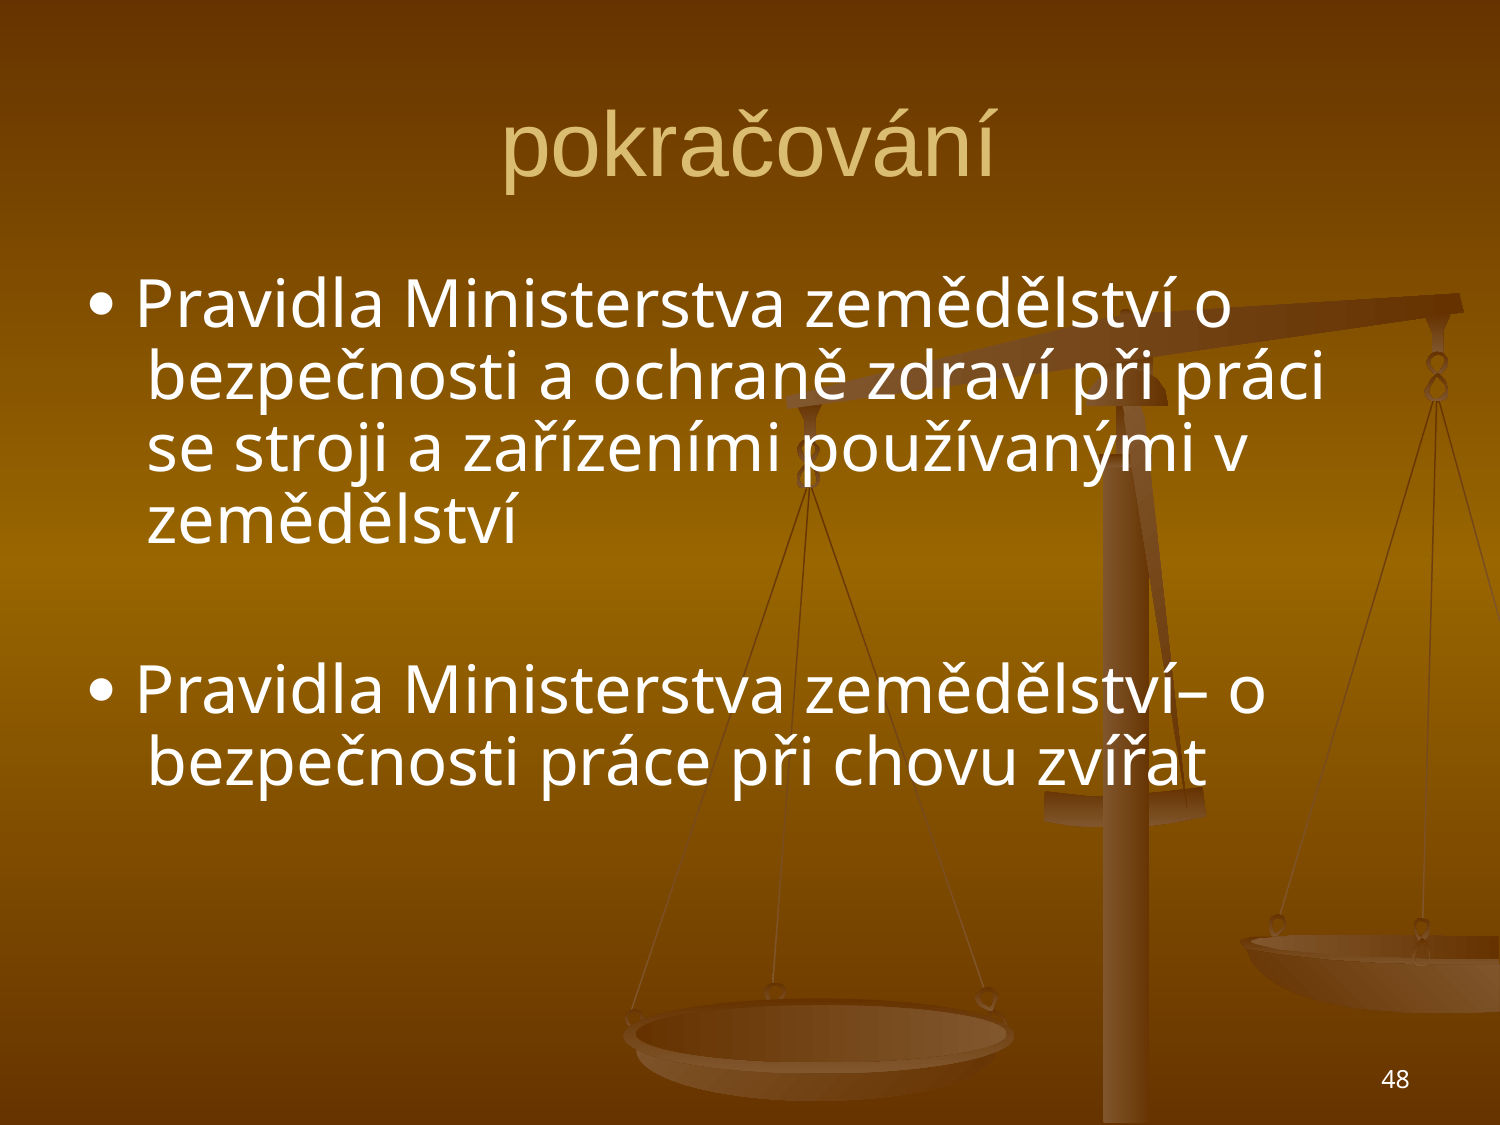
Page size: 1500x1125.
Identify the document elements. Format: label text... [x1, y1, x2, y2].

list  Pravidla Ministerstva zemědělství o bezpečnosti a ochraně zdraví při práci se stroji a zařízeními používanými v zemědělství  Pravidla Ministerstva zemědělství– o bezpečnosti práce při chovu zvířat [74, 262, 1426, 1006]
title pokračování [74, 45, 1426, 234]
slide_number 48 [1074, 1029, 1426, 1106]
